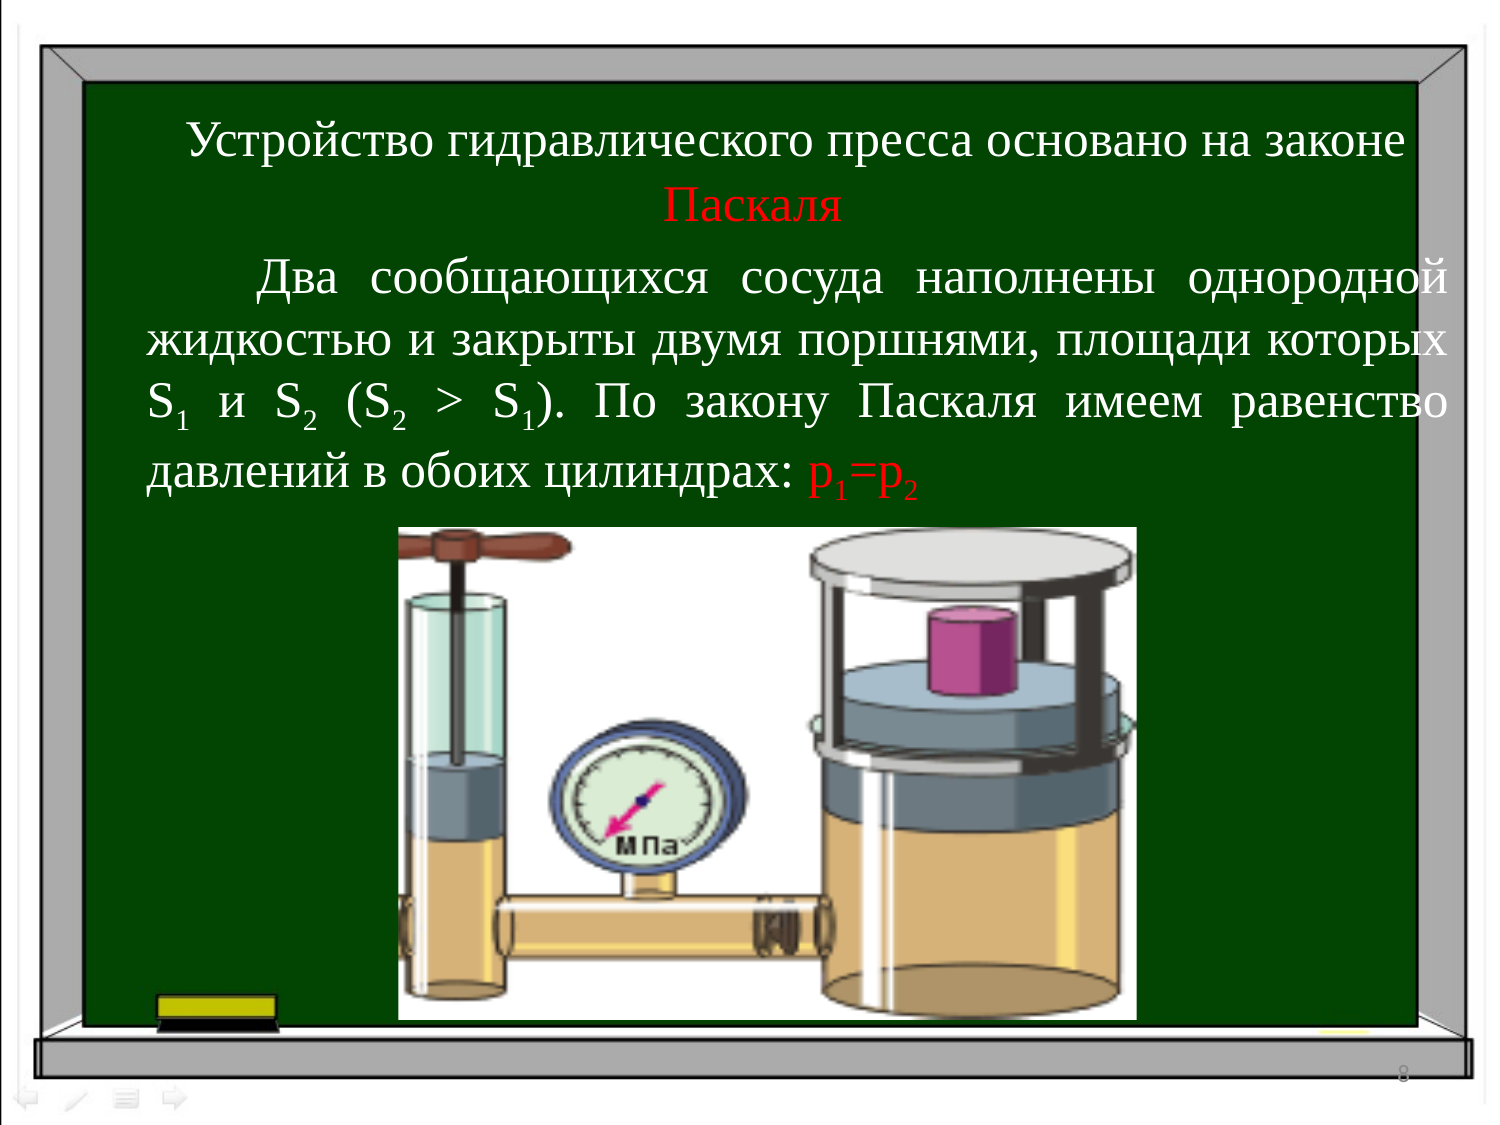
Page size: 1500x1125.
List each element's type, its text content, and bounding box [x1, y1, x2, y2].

picture [0, 0, 1500, 1125]
list Устройство гидравлического пресса основано на законе Паскаля Два сообщающихся сосуда наполнены однородной жидкостью и закрыты двумя поршнями, площади которых S1 и S2 (S2 > S1). По закону Паскаля имеем равенство давлений в обоих цилиндрах: p1=p2 [82, 82, 1465, 516]
slide_number 8 [1074, 1042, 1425, 1103]
